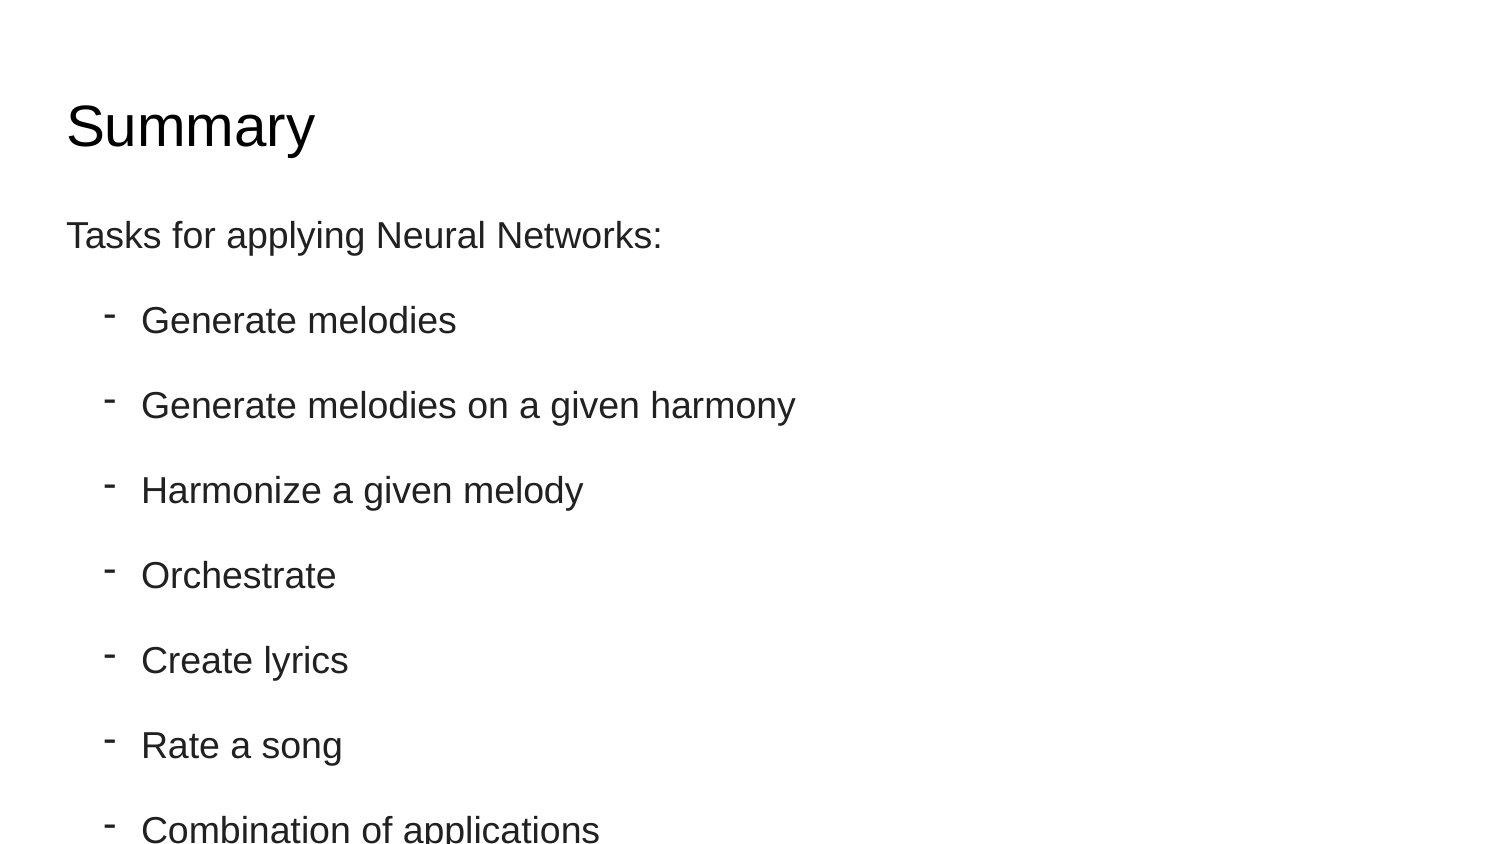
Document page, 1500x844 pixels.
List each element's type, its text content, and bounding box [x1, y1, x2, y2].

title Summary [51, 72, 1449, 167]
list Tasks for applying Neural Networks: Generate melodies Generate melodies on a given harmony Harmonize a given melody Orchestrate Create lyrics Rate a song Combination of applications [51, 189, 1449, 750]
